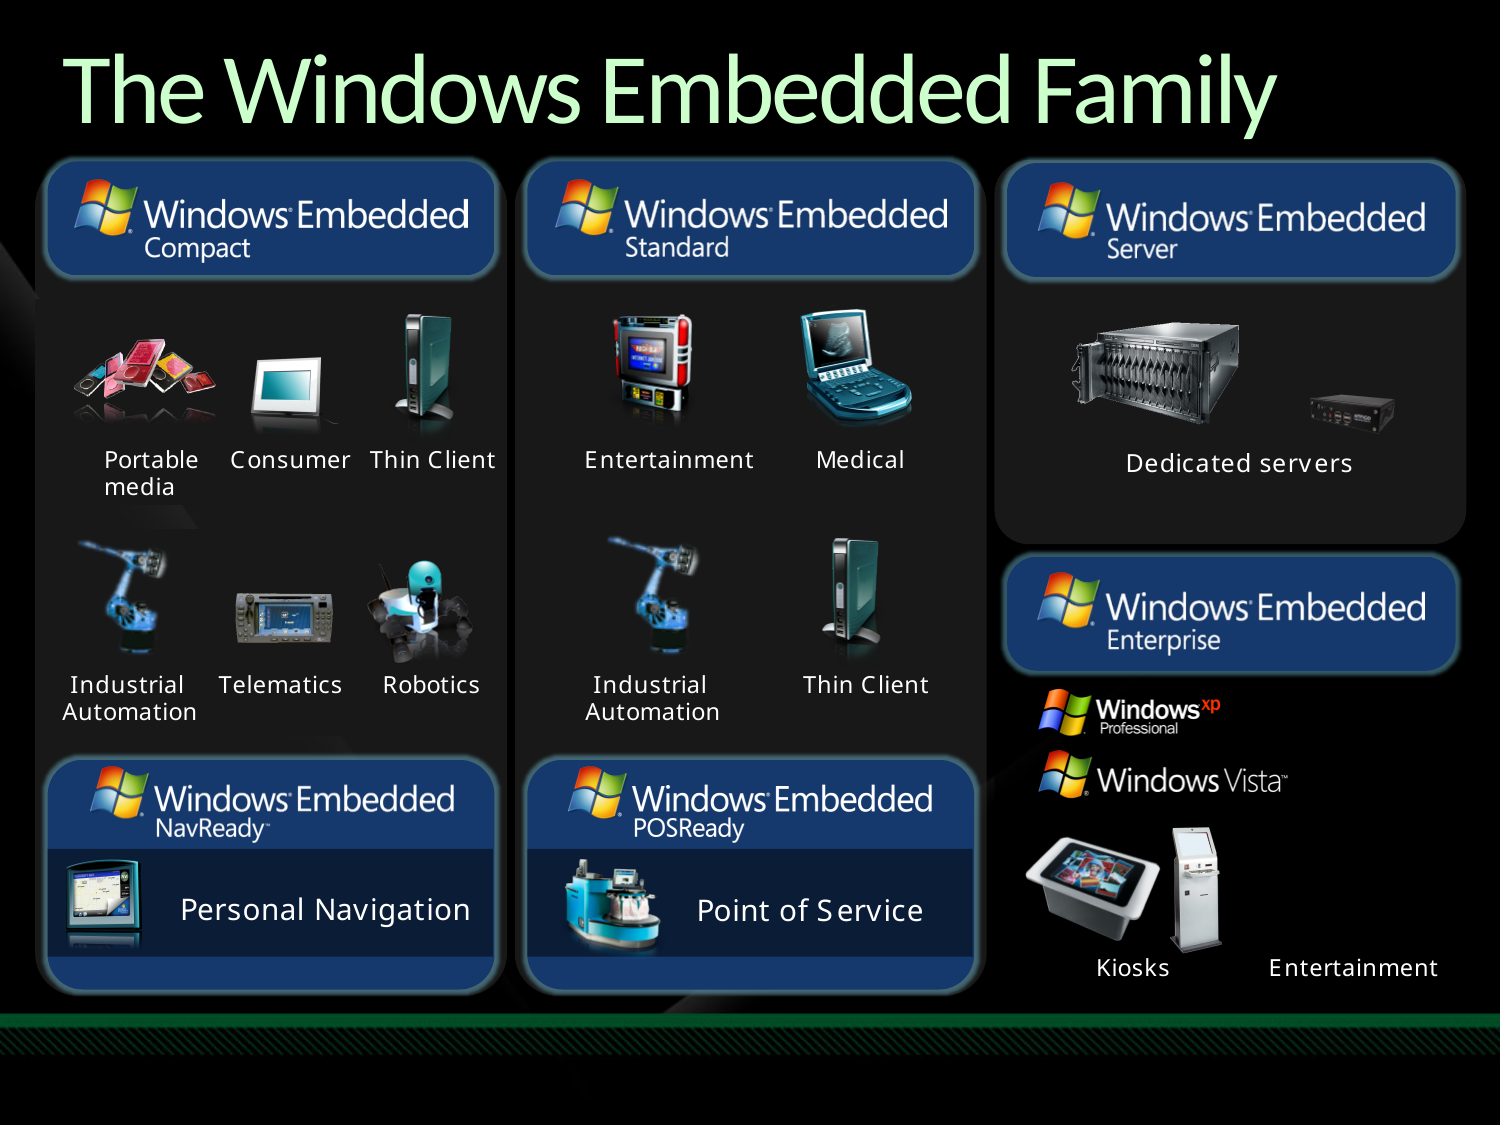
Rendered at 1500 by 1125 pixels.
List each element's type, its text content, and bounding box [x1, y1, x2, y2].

title The Windows Embedded Family [62, 37, 1438, 147]
picture [0, 0, 1500, 1125]
